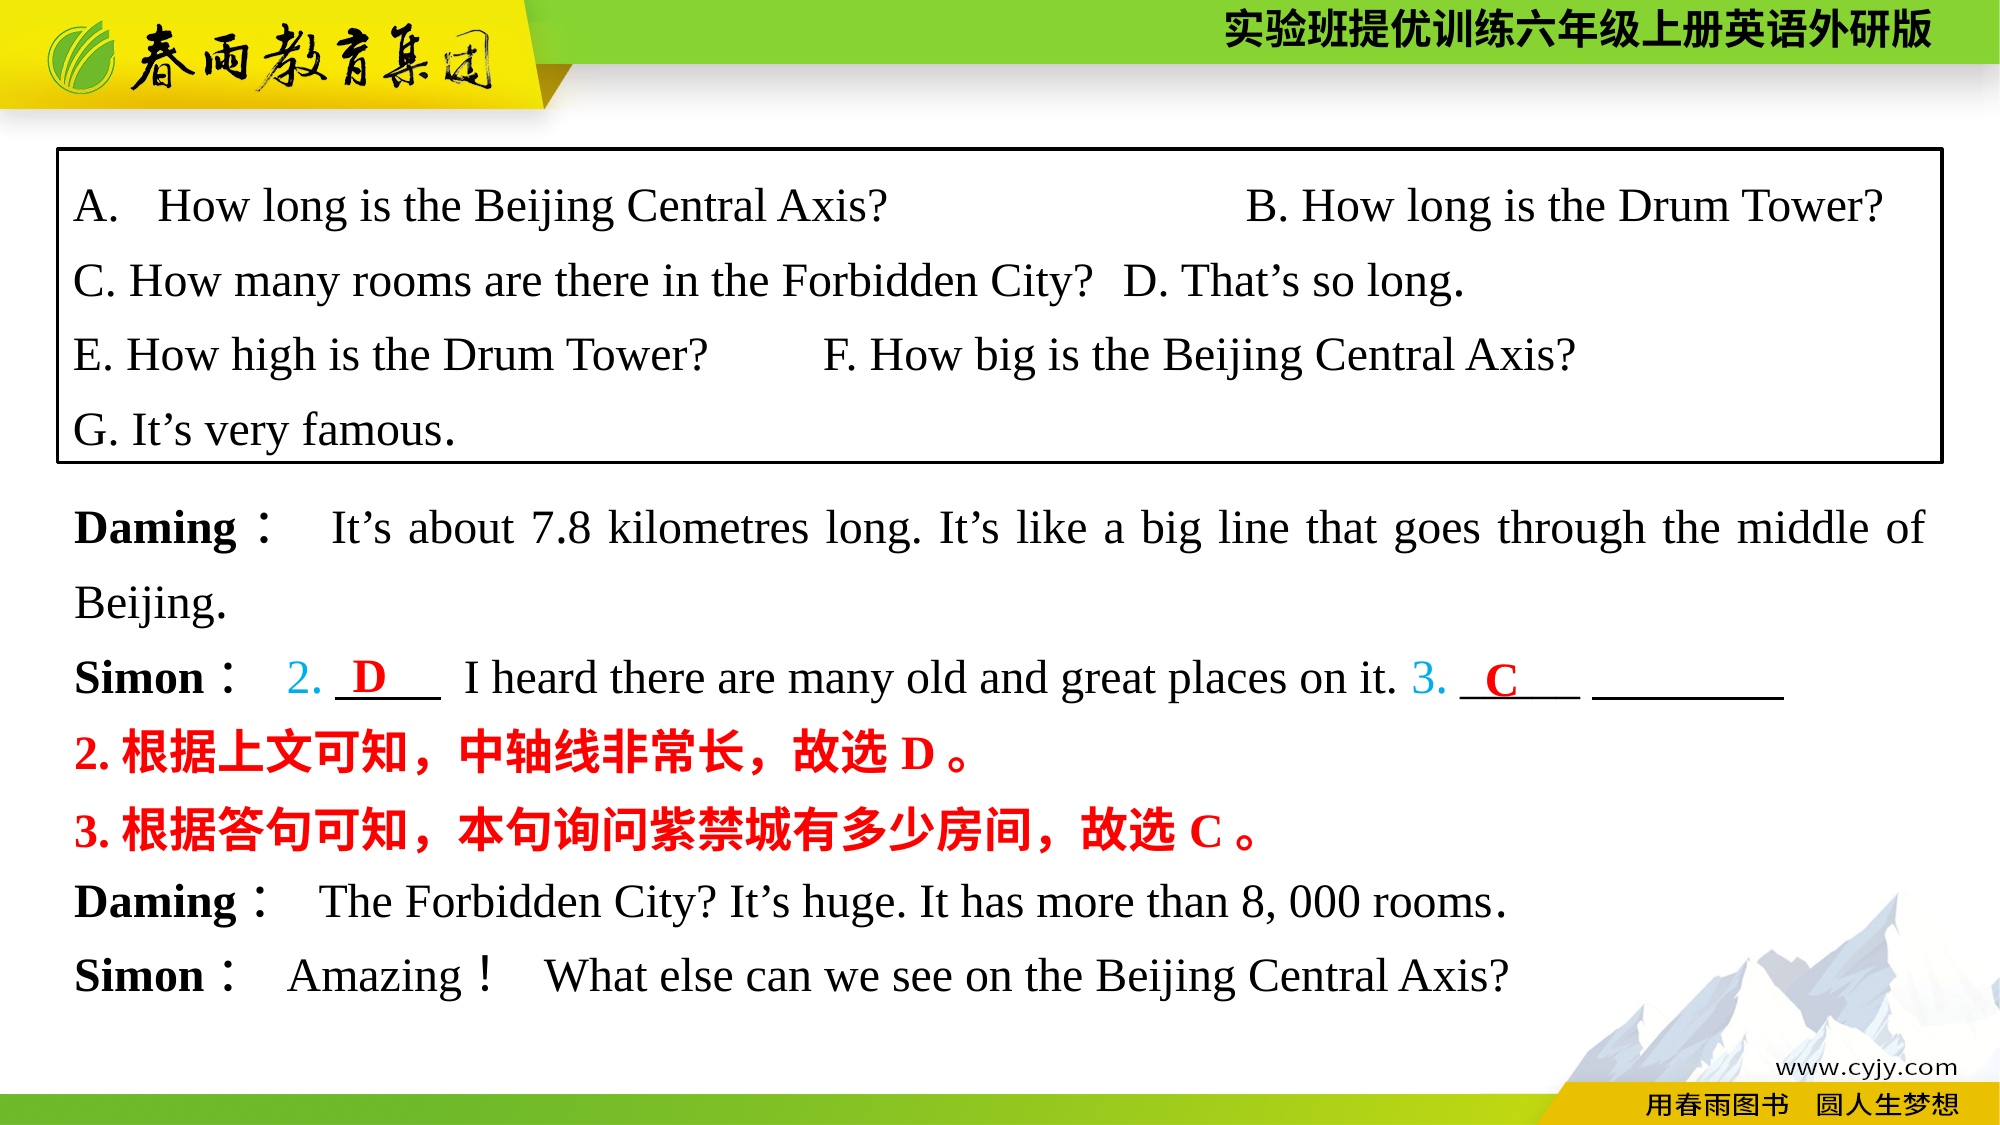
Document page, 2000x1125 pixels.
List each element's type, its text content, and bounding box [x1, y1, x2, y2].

list Daming： It’s about 7.8 kilometres long. It’s like a big line that goes through the middle of Beijing. Simon： 2. I heard there are many old and great places on it. 3. _____ Daming： The Forbidden City? It’s huge. It has more than 8, 000 rooms. Simon： Amazing！ What else can we see on the Beijing Central Axis? [59, 865, 1944, 1015]
text_box How long is the Beijing Central Axis? B. How long is the Drum Tower? C. How many rooms are there in the Forbidden City? D. That’s so long. E. How high is the Drum Tower? F. How big is the Beijing Central Axis? G. It’s very famous. [57, 148, 1943, 463]
text_box D [337, 620, 413, 697]
text_box 2.根据上文可知，中轴线非常长，故选D。 [59, 697, 1944, 775]
picture [0, 0, 2000, 1125]
text_box 3.根据答句可知，本句询问紫禁城有多少房间，故选C。 [59, 775, 1944, 865]
list Daming： It’s about 7.8 kilometres long. It’s like a big line that goes through the middle of Beijing. Simon： 2. I heard there are many old and great places on it. 3. _____ Daming： The Forbidden City? It’s huge. It has more than 8, 000 rooms. Simon： Amazing！ What else can we see on the Beijing Central Axis? [59, 471, 1944, 697]
text_box C [1469, 623, 1545, 697]
